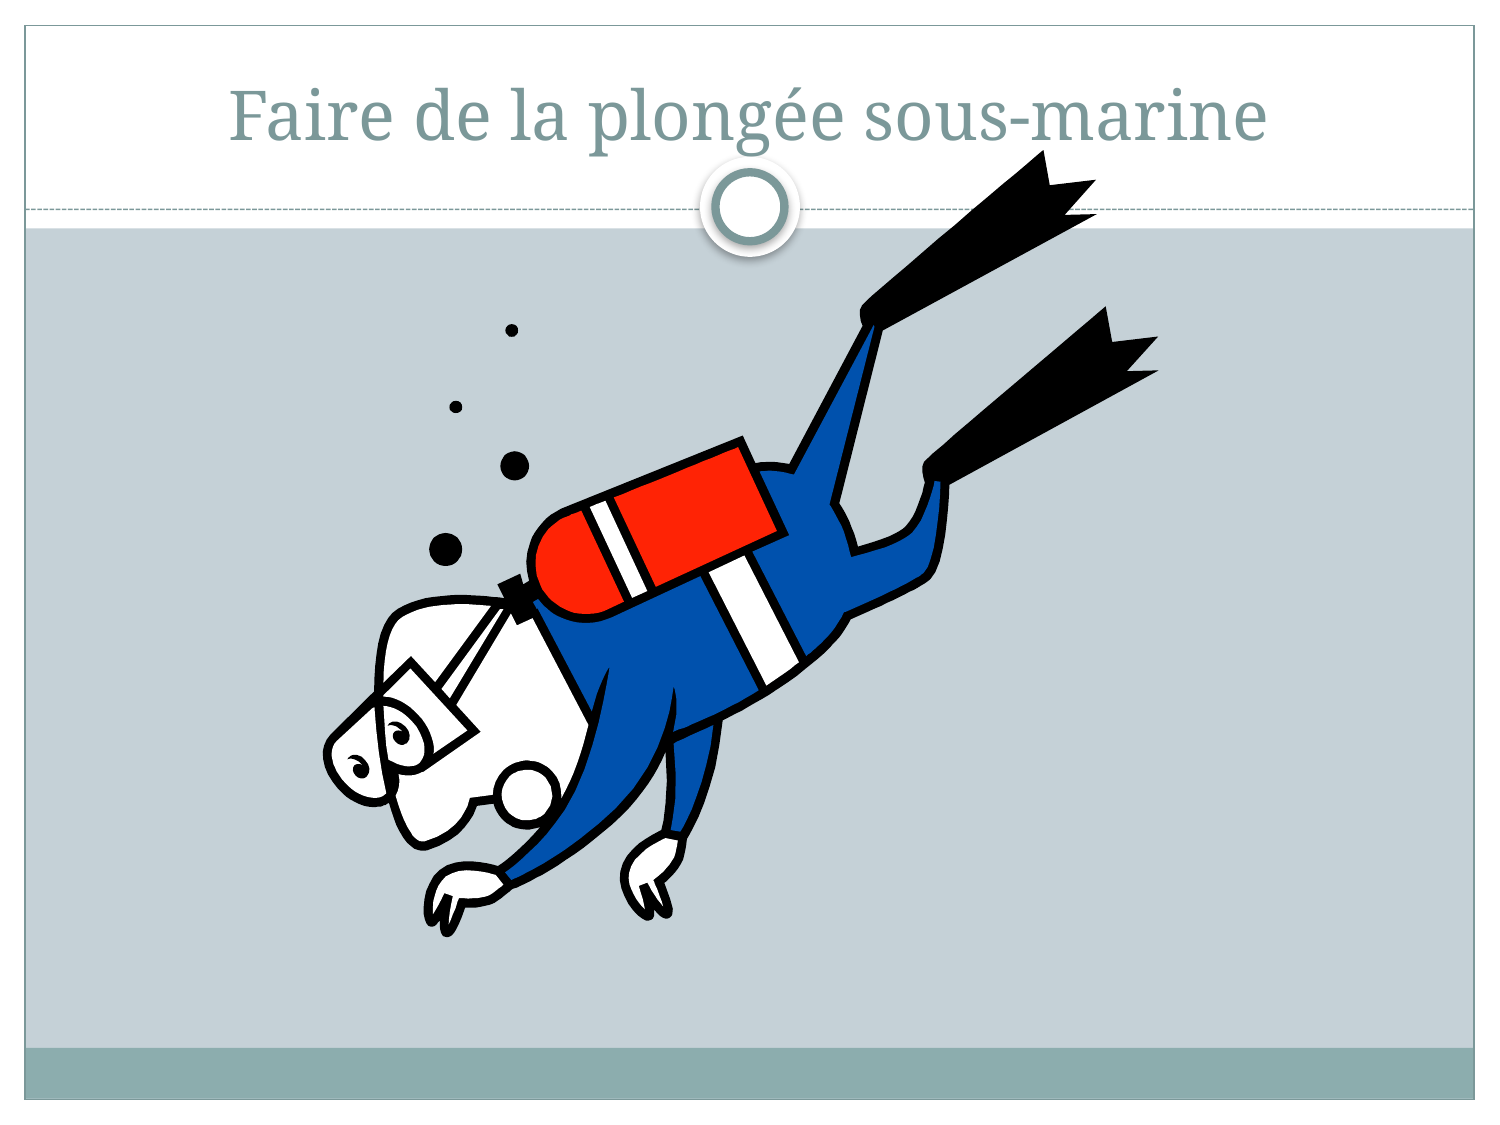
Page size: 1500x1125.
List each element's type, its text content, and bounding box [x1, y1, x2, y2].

title Faire de la plongée sous-marine [49, 37, 1450, 162]
picture [317, 149, 1159, 938]
